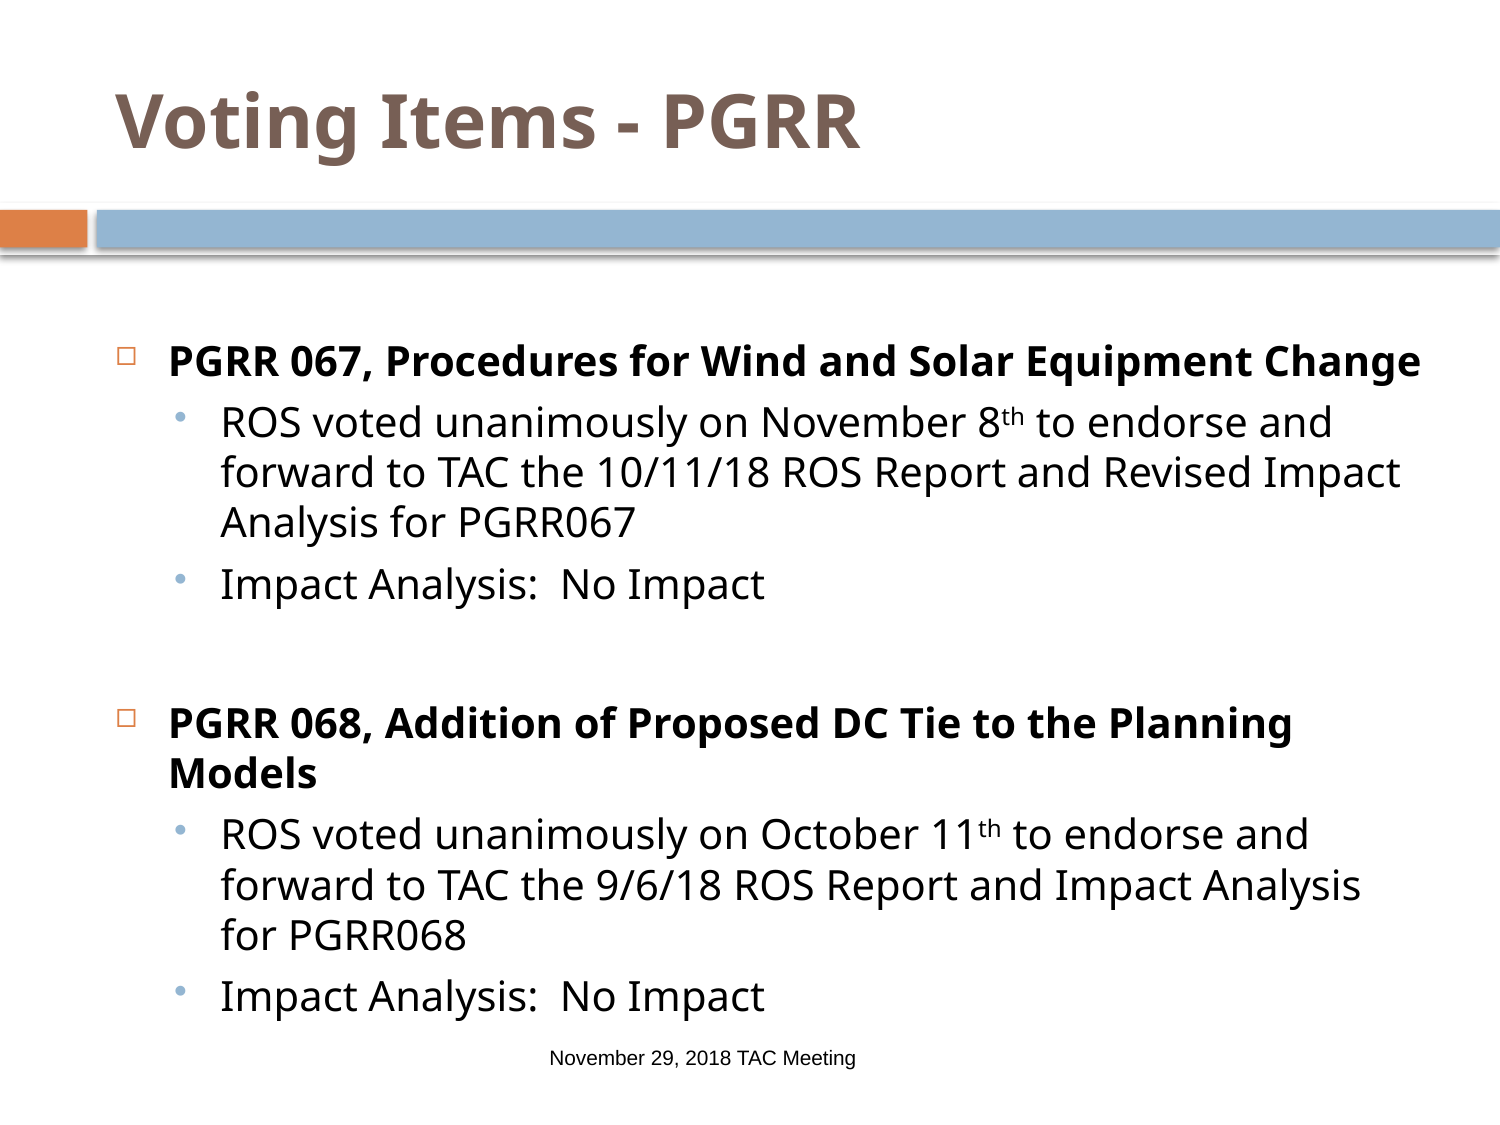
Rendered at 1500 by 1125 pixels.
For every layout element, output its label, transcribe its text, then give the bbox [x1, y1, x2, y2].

list PGRR 067, Procedures for Wind and Solar Equipment Change ROS voted unanimously on November 8th to endorse and forward to TAC the 10/11/18 ROS Report and Revised Impact Analysis for PGRR067 Impact Analysis: No Impact PGRR 068, Addition of Proposed DC Tie to the Planning Models ROS voted unanimously on October 11th to endorse and forward to TAC the 9/6/18 ROS Report and Impact Analysis for PGRR068 Impact Analysis: No Impact [100, 262, 1439, 1001]
footer November 29, 2018 TAC Meeting [258, 1027, 1148, 1088]
title Voting Items - PGRR [100, 37, 1439, 201]
